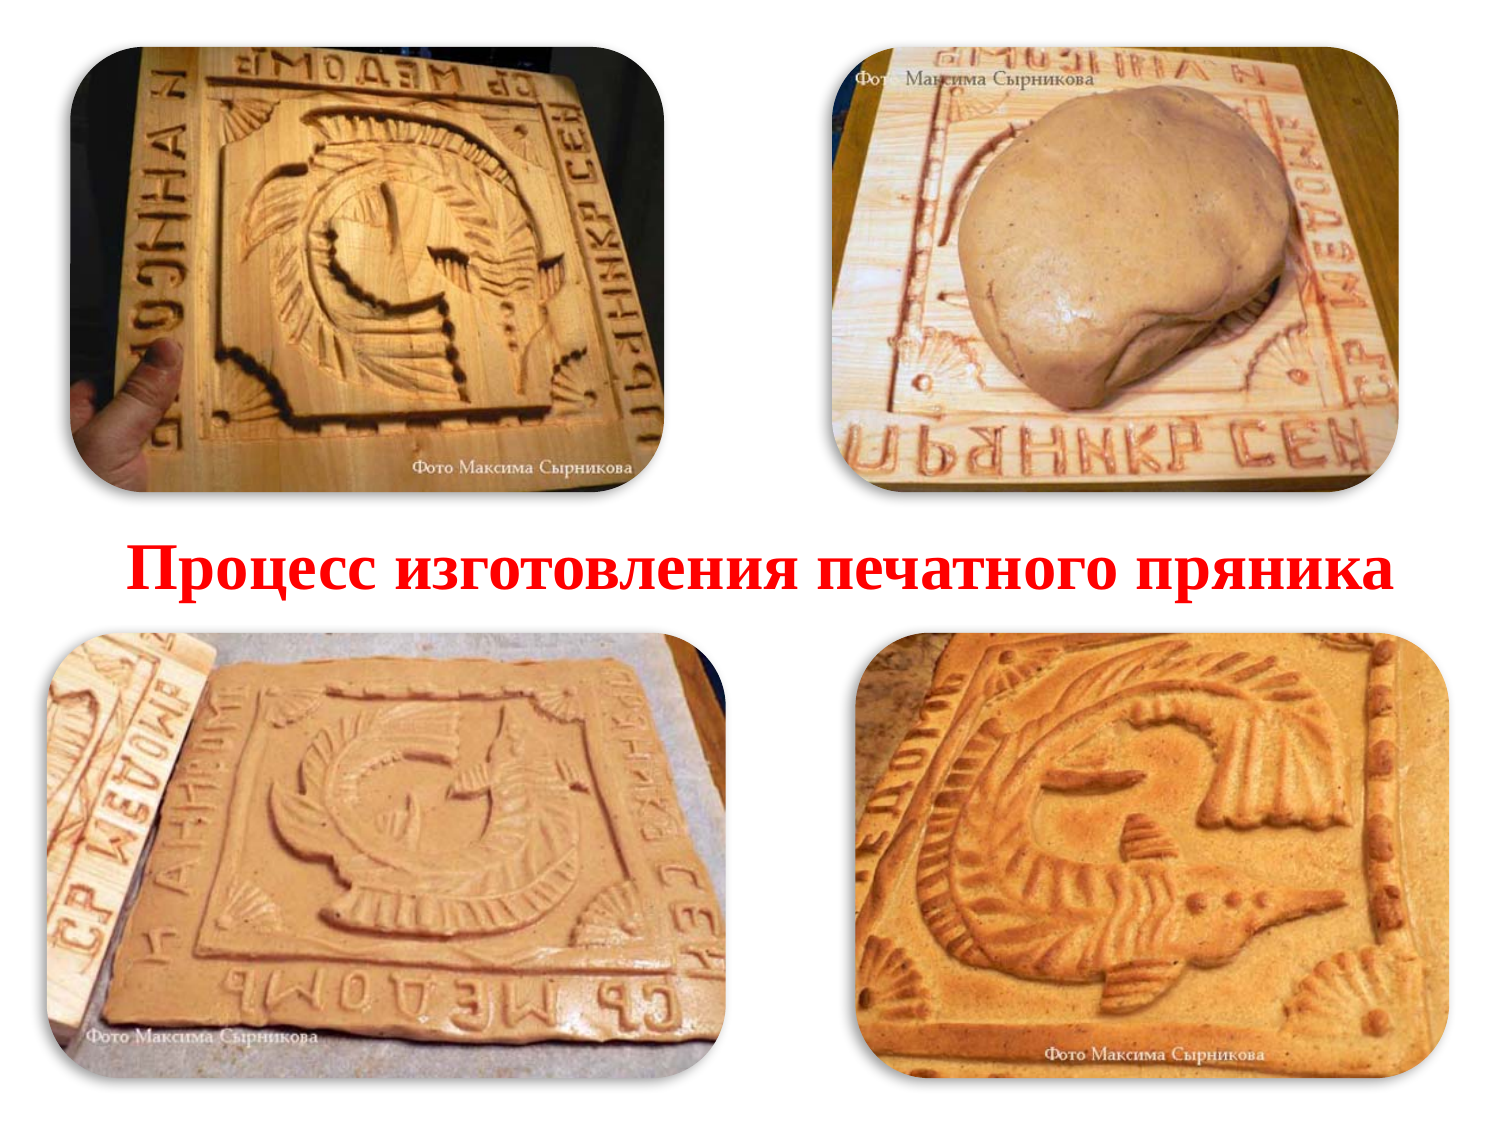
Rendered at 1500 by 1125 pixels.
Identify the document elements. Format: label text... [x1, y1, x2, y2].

picture [855, 632, 1450, 1079]
picture [46, 632, 726, 1079]
picture [831, 46, 1399, 493]
text_box Процесс изготовления печатного пряника [70, 515, 1454, 611]
picture [70, 46, 665, 493]
